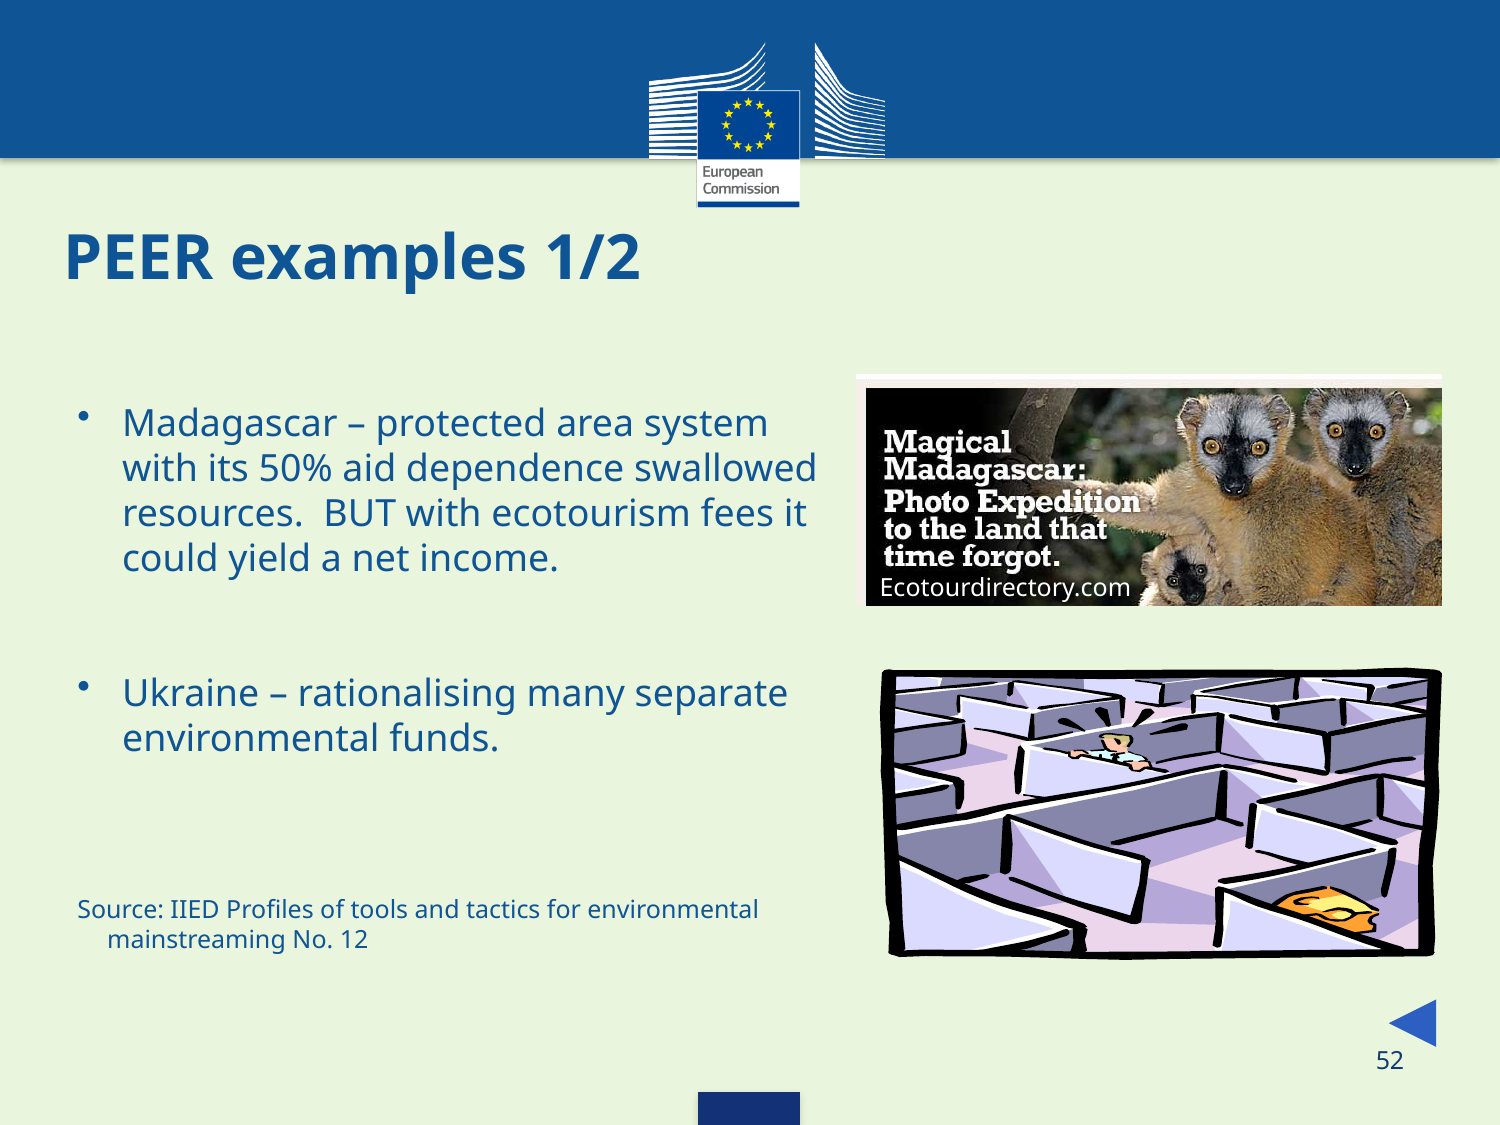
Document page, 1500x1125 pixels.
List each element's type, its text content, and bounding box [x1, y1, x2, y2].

title PEER examples 1/2 [0, 153, 1341, 356]
picture [649, 42, 885, 153]
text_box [855, 374, 1442, 610]
text_box [1388, 999, 1437, 1047]
picture [879, 665, 1447, 963]
text_box Madagascar – protected area system with its 50% aid dependence swallowed resources. BUT with ecotourism fees it could yield a net income. Ukraine – rationalising many separate environmental funds. Source: IIED Profiles of tools and tactics for environmental mainstreaming No. 12 [62, 391, 843, 961]
